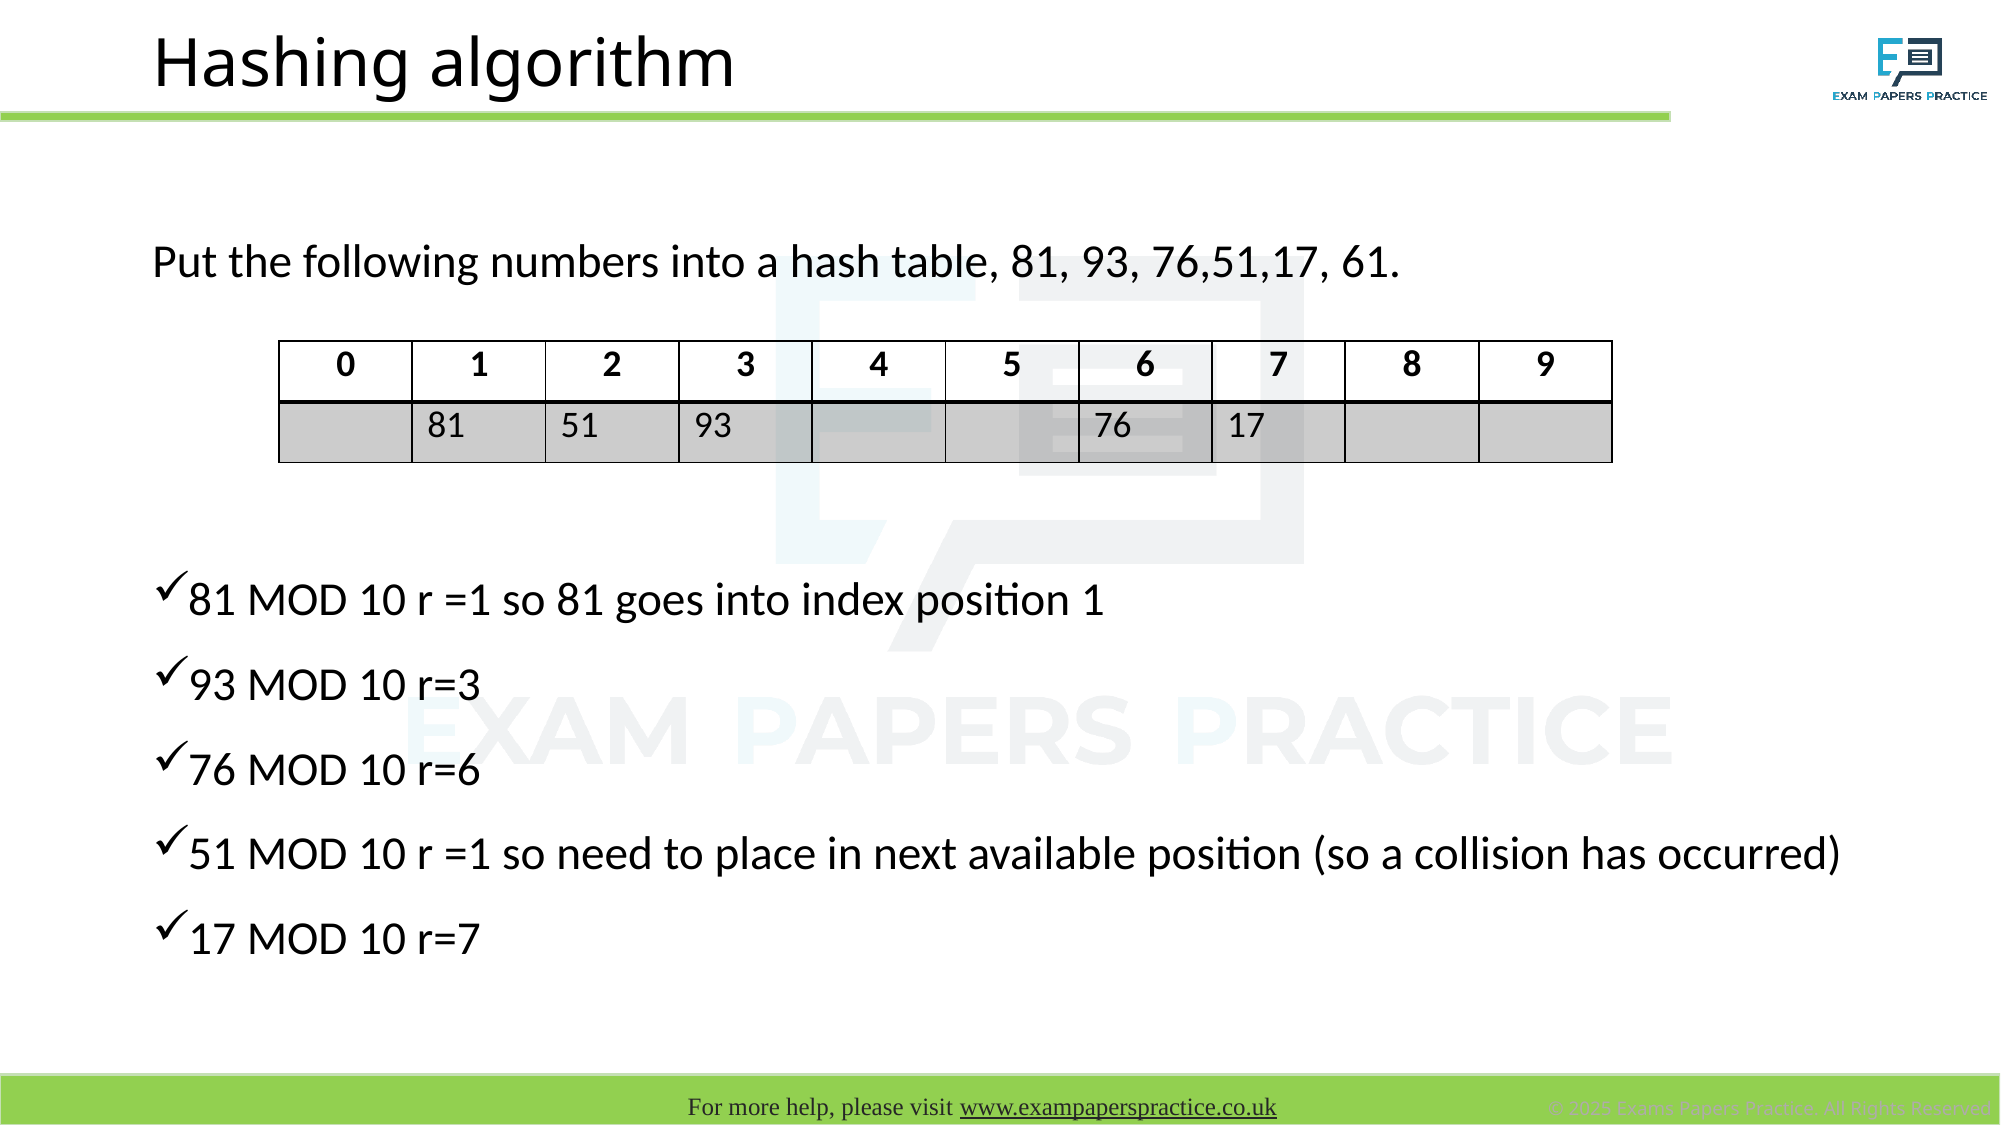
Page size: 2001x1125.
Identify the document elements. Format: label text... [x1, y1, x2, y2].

table_cell [813, 404, 945, 462]
table_cell 93 [680, 404, 811, 462]
table_header 9 [1480, 342, 1611, 400]
table_cell [1480, 404, 1611, 462]
table_cell 76 [1080, 404, 1211, 462]
table_header 1 [413, 342, 545, 400]
table_header 2 [546, 342, 678, 400]
table_header 8 [1346, 342, 1478, 400]
list Put the following numbers into a hash table, 81, 93, 76,51,17, 61. 81 MOD 10 r =1 so 81 goes into index position 1 93 MOD 10 r=3 76 MOD 10 r=6 51 MOD 10 r =1 so need to place in next available position (so a collision has occurred) 17 MOD 10 r=7 [137, 211, 1863, 997]
table_cell [946, 404, 1078, 462]
table_cell [280, 404, 411, 462]
table_header 4 [813, 342, 945, 400]
title Hashing algorithm [137, 59, 1863, 70]
table_header 6 [1080, 342, 1211, 400]
table_cell 51 [546, 404, 678, 462]
table_header 5 [946, 342, 1078, 400]
table_cell 17 [1213, 404, 1344, 462]
table_header 3 [680, 342, 811, 400]
table_header 0 [280, 342, 411, 400]
table_cell 81 [413, 404, 545, 462]
table_header 7 [1213, 342, 1344, 400]
table_cell [1346, 404, 1478, 462]
